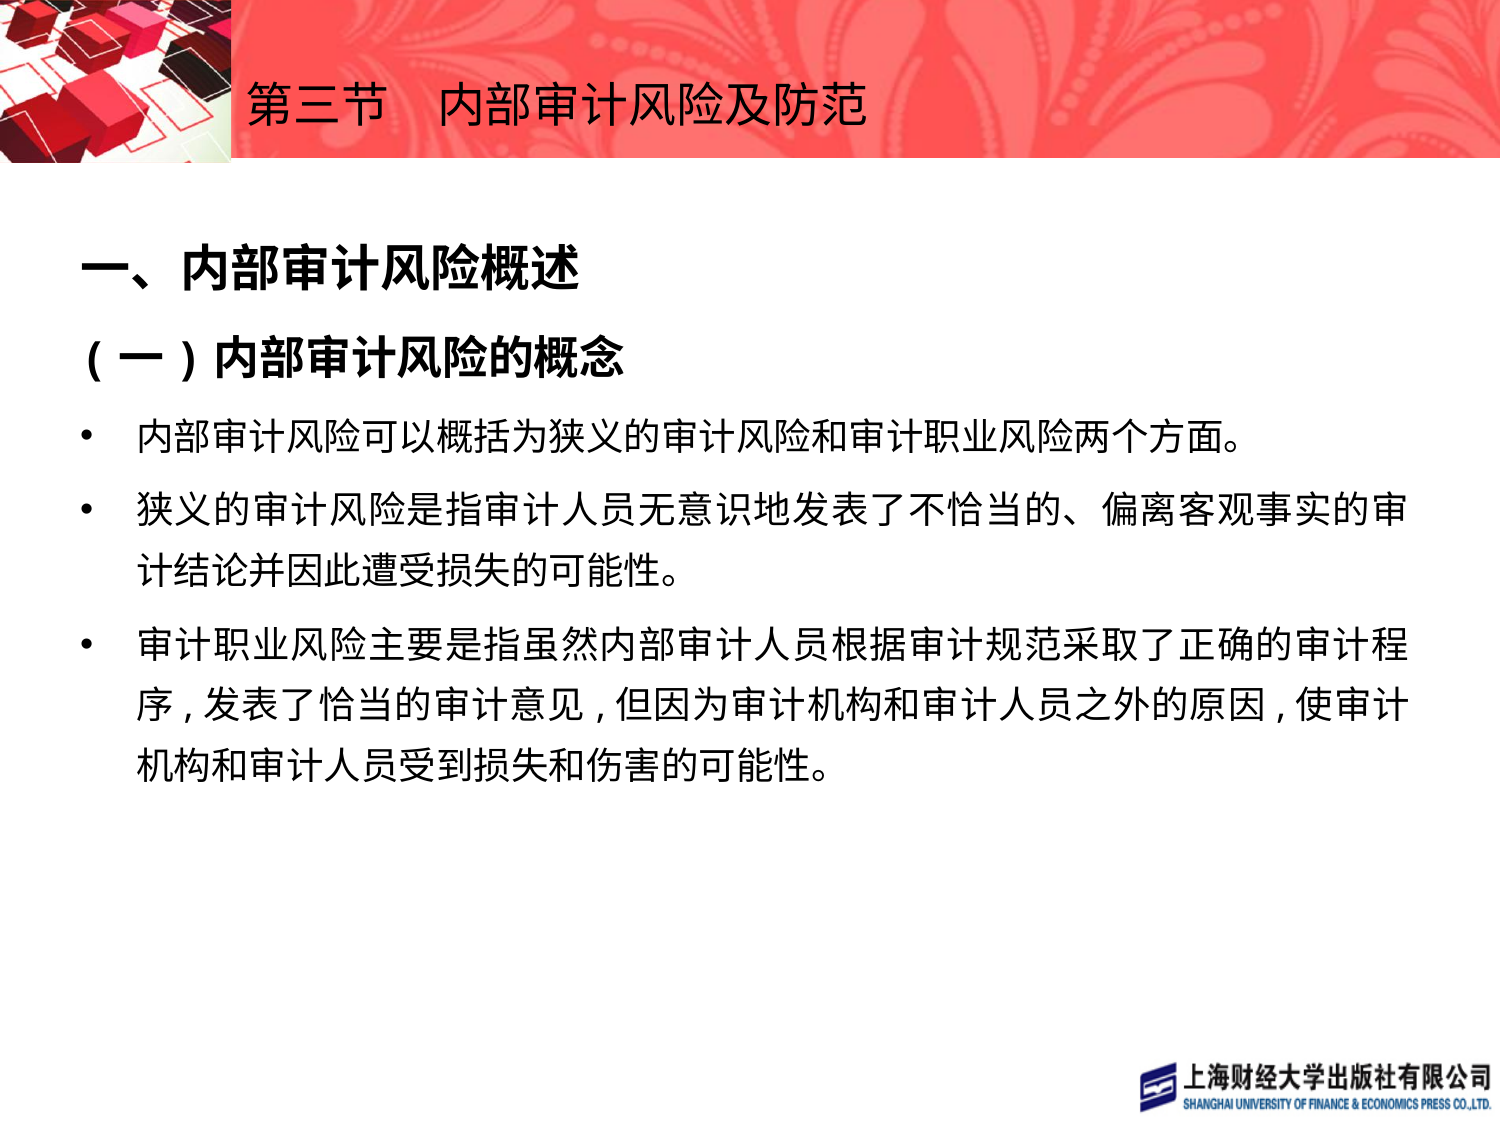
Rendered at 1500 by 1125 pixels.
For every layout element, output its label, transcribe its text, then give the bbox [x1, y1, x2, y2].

picture [1139, 1058, 1495, 1118]
title 第三节 内部审计风险及防范 [230, 45, 1461, 161]
list 一、内部审计风险概述 (一)内部审计风险的概念 内部审计风险可以概括为狭义的审计风险和审计职业风险两个方面。 狭义的审计风险是指审计人员无意识地发表了不恰当的、偏离客观事实的审计结论并因此遭受损失的可能性。 审计职业风险主要是指虽然内部审计人员根据审计规范采取了正确的审计程序,发表了恰当的审计意见,但因为审计机构和审计人员之外的原因,使审计机构和审计人员受到损失和伤害的可能性。 [64, 208, 1425, 1047]
